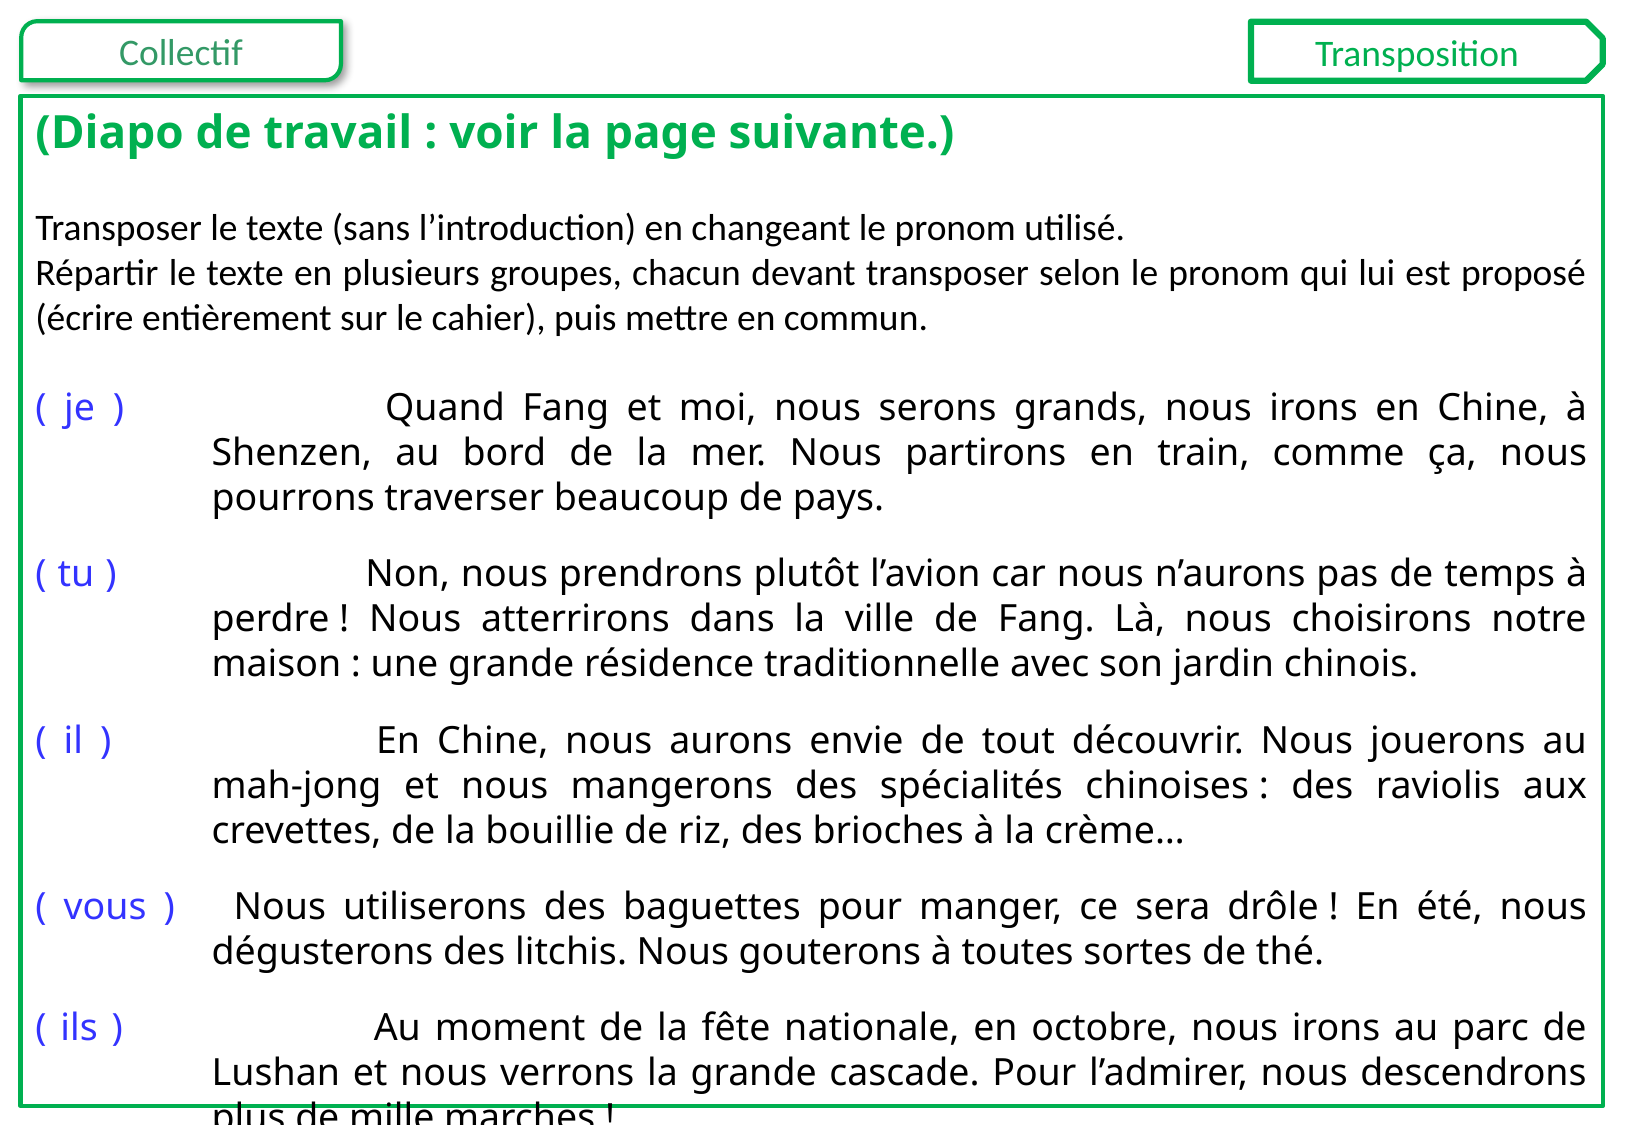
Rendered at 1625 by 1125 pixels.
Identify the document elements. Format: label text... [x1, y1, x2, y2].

list Transposition [1250, 21, 1584, 81]
list (Diapo de travail : voir la page suivante.) Transposer le texte (sans l’introduction) en changeant le pronom utilisé. Répartir le texte en plusieurs groupes, chacun devant transposer selon le pronom qui lui est proposé (écrire entièrement sur le cahier), puis mettre en commun. ( je ) Quand Fang et moi, nous serons grands, nous irons en Chine, à Shenzen, au bord de la mer. Nous partirons en train, comme ça, nous pourrons traverser beaucoup de pays. ( tu ) Non, nous prendrons plutôt l’avion car nous n’aurons pas de temps à perdre ! Nous atterrirons dans la ville de Fang. Là, nous choisirons notre maison : une grande résidence traditionnelle avec son jardin chinois. ( il ) En Chine, nous aurons envie de tout découvrir. Nous jouerons au mah-jong et nous mangerons des spécialités chinoises : des raviolis aux crevettes, de la bouillie de riz, des brioches à la crème… ( vous ) Nous utiliserons des baguettes pour manger, ce sera drôle ! En été, nous dégusterons des litchis. Nous gouterons à toutes sortes de thé. ( ils ) Au moment de la fête nationale, en octobre, nous irons au parc de Lushan et nous verrons la grande cascade. Pour l’admirer, nous descendrons plus de mille marches ! [18, 94, 1605, 1108]
